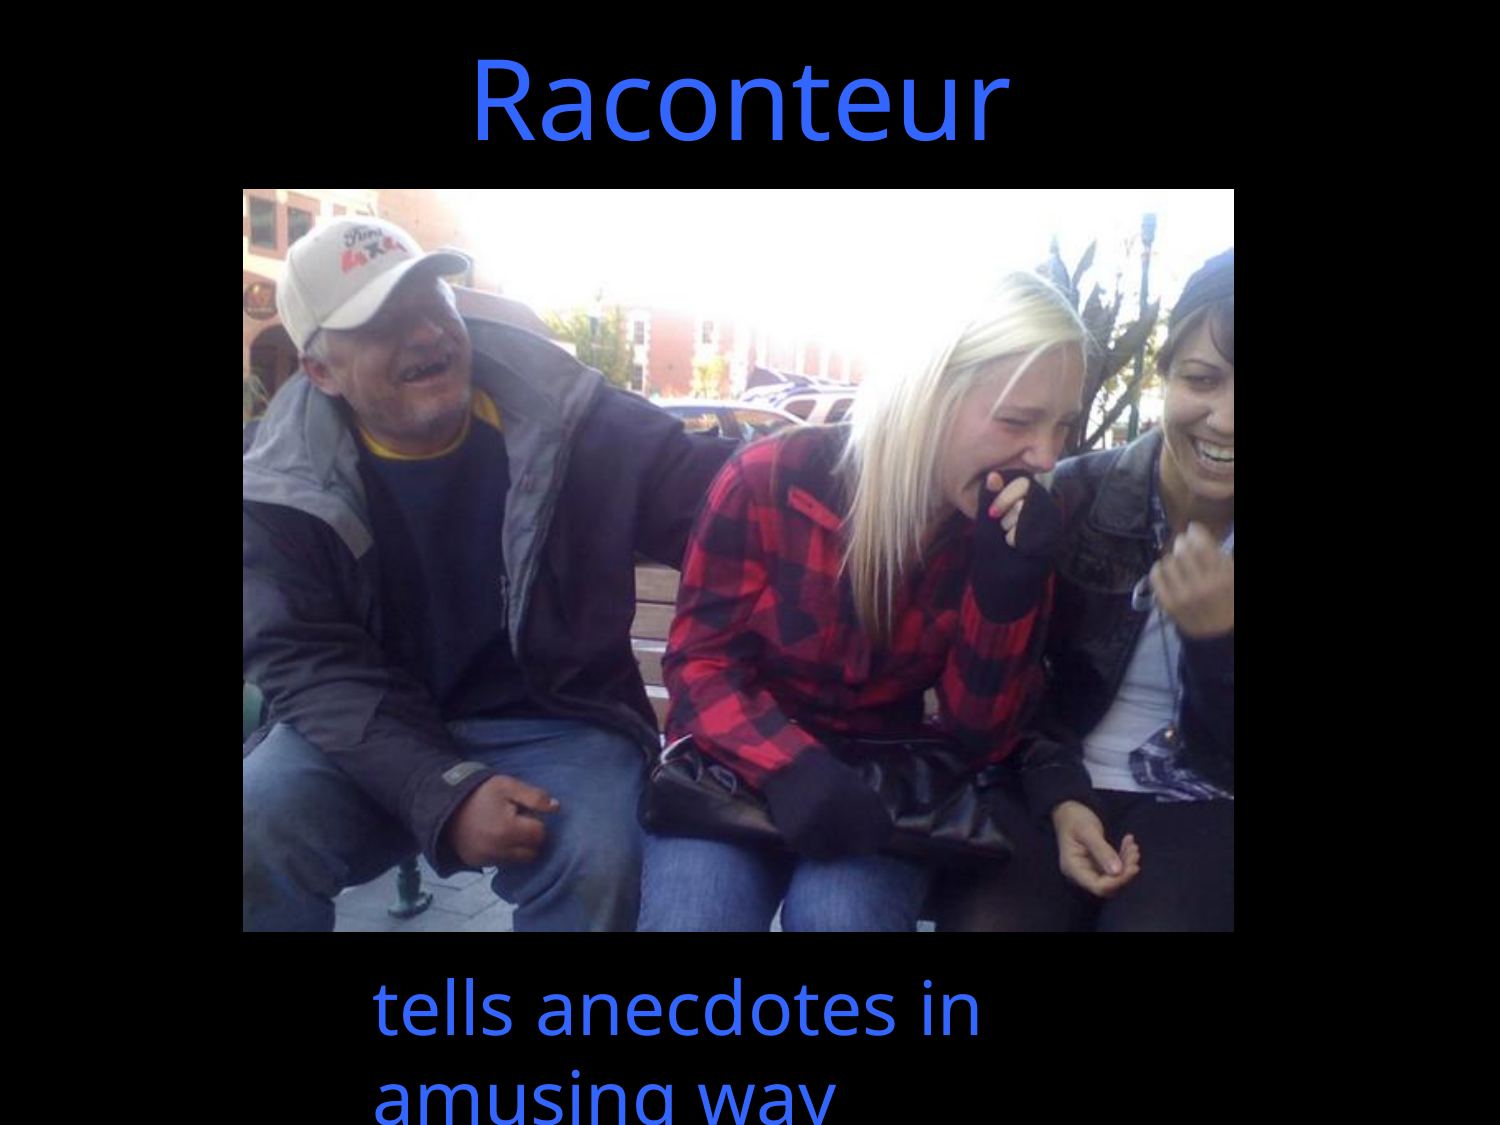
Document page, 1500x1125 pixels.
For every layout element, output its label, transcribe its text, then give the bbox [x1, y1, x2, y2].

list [63, 189, 1414, 933]
text_box tells anecdotes in amusing way [357, 952, 1023, 1125]
title Raconteur [75, 1, 1425, 190]
